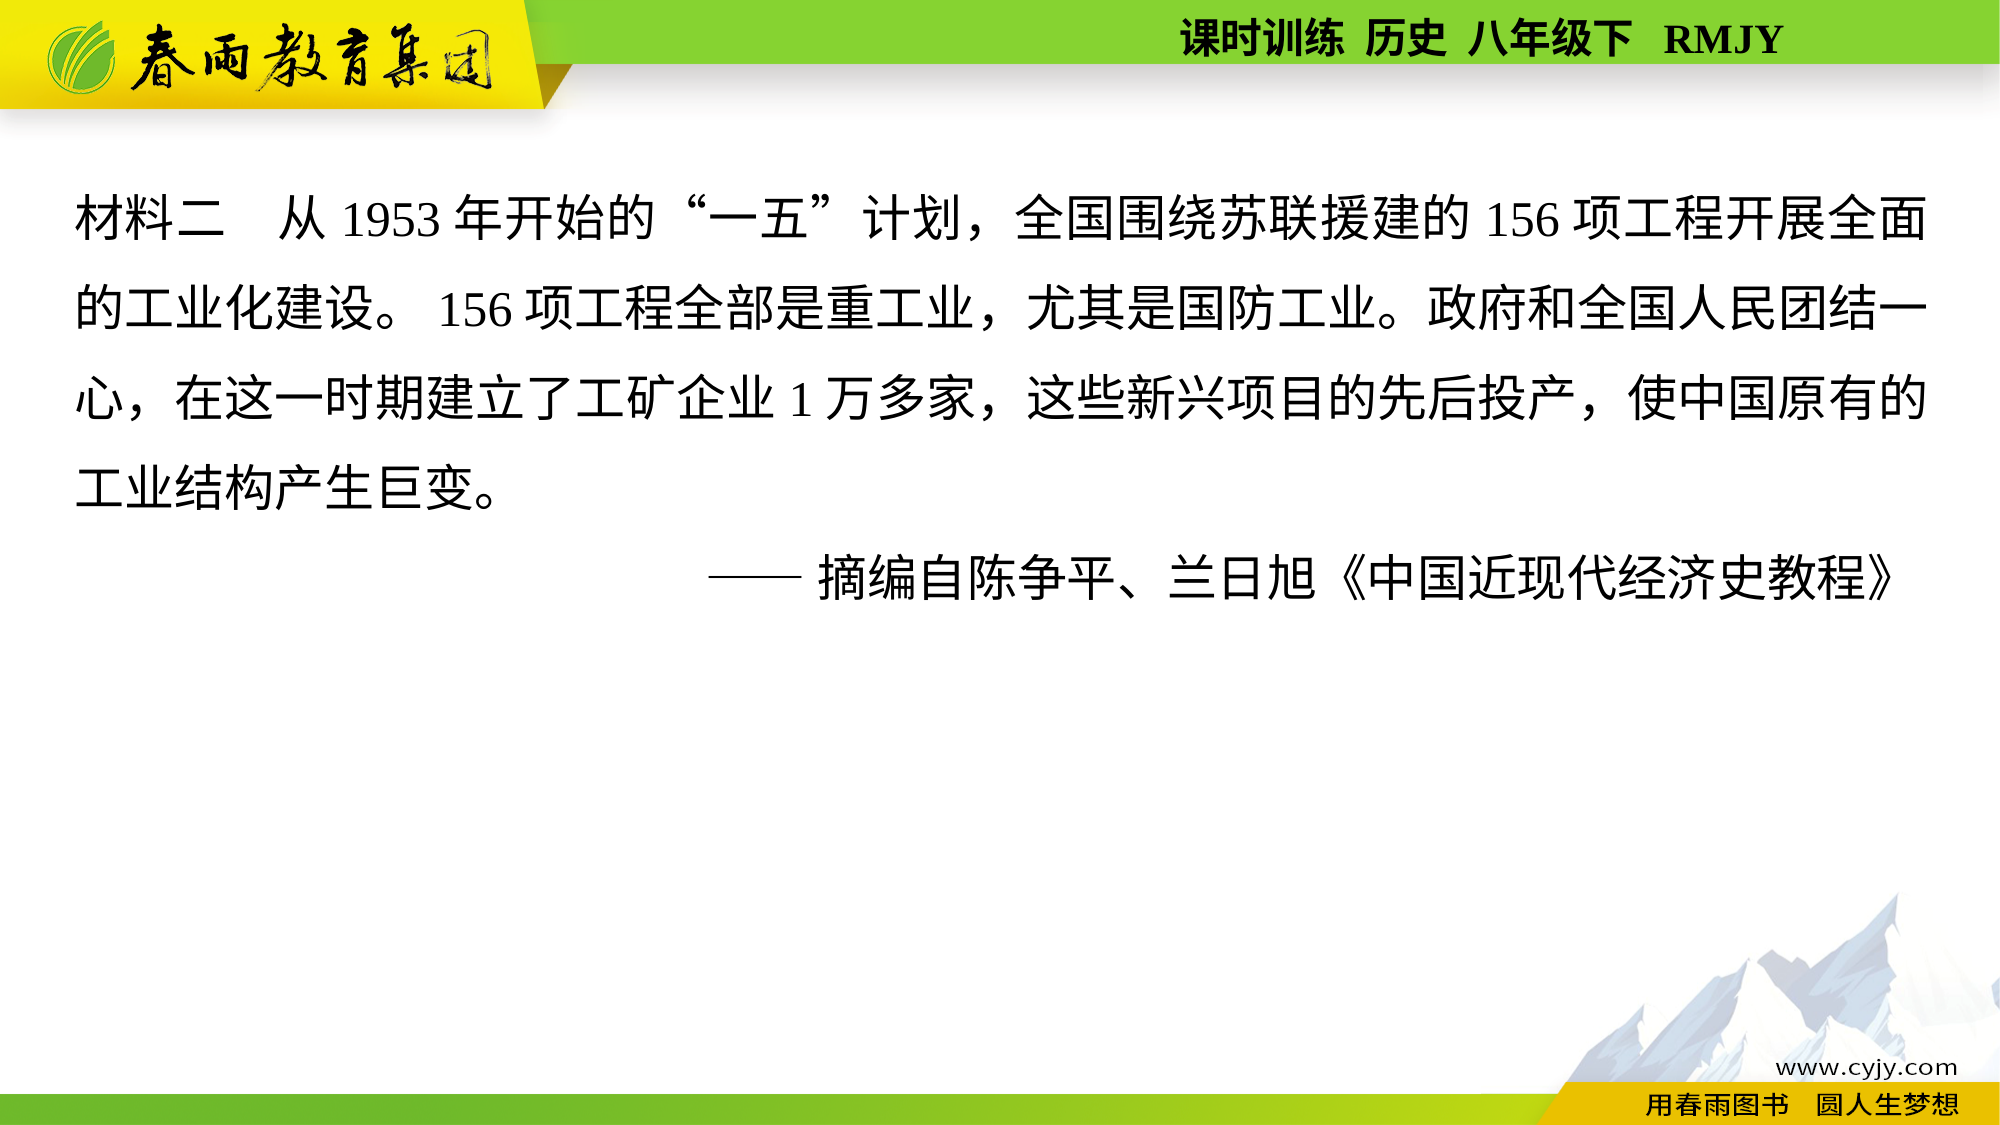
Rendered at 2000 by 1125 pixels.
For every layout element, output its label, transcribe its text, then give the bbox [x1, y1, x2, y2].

text_box 材料二 从1953年开始的“一五”计划，全国围绕苏联援建的156项工程开展全面的工业化建设。156项工程全部是重工业，尤其是国防工业。政府和全国人民团结一心，在这一时期建立了工矿企业1万多家，这些新兴项目的先后投产，使中国原有的工业结构产生巨变。 ——摘编自陈争平、兰日旭《中国近现代经济史教程》 [59, 148, 1944, 614]
picture [0, 0, 2000, 1125]
